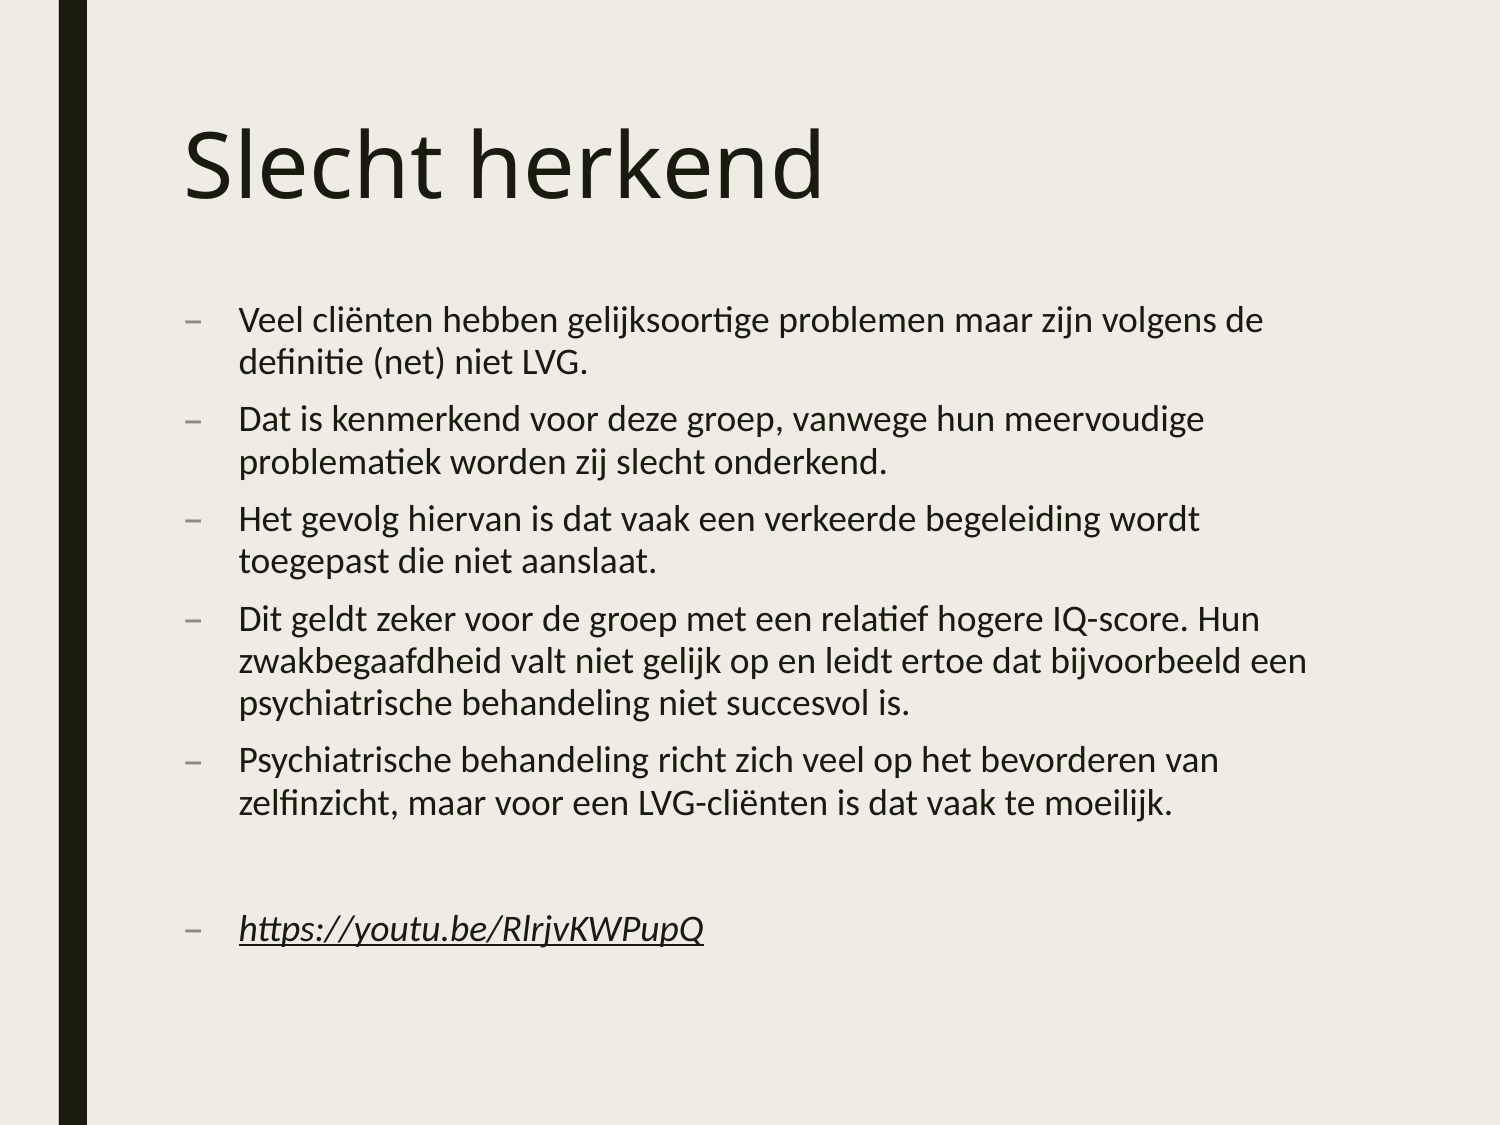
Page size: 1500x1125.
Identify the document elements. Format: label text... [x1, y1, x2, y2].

list Veel cliënten hebben gelijksoortige problemen maar zijn volgens de definitie (net) niet LVG. Dat is kenmerkend voor deze groep, vanwege hun meervoudige problematiek worden zij slecht onderkend. Het gevolg hiervan is dat vaak een verkeerde begeleiding wordt toegepast die niet aanslaat. Dit geldt zeker voor de groep met een relatief hogere IQ-score. Hun zwakbegaafdheid valt niet gelijk op en leidt ertoe dat bijvoorbeeld een psychiatrische behandeling niet succesvol is. Psychiatrische behandeling richt zich veel op het bevorderen van zelfinzicht, maar voor een LVG-cliënten is dat vaak te moeilijk. https://youtu.be/RlrjvKWPupQ [168, 290, 1351, 963]
title Slecht herkend [168, 112, 1351, 290]
